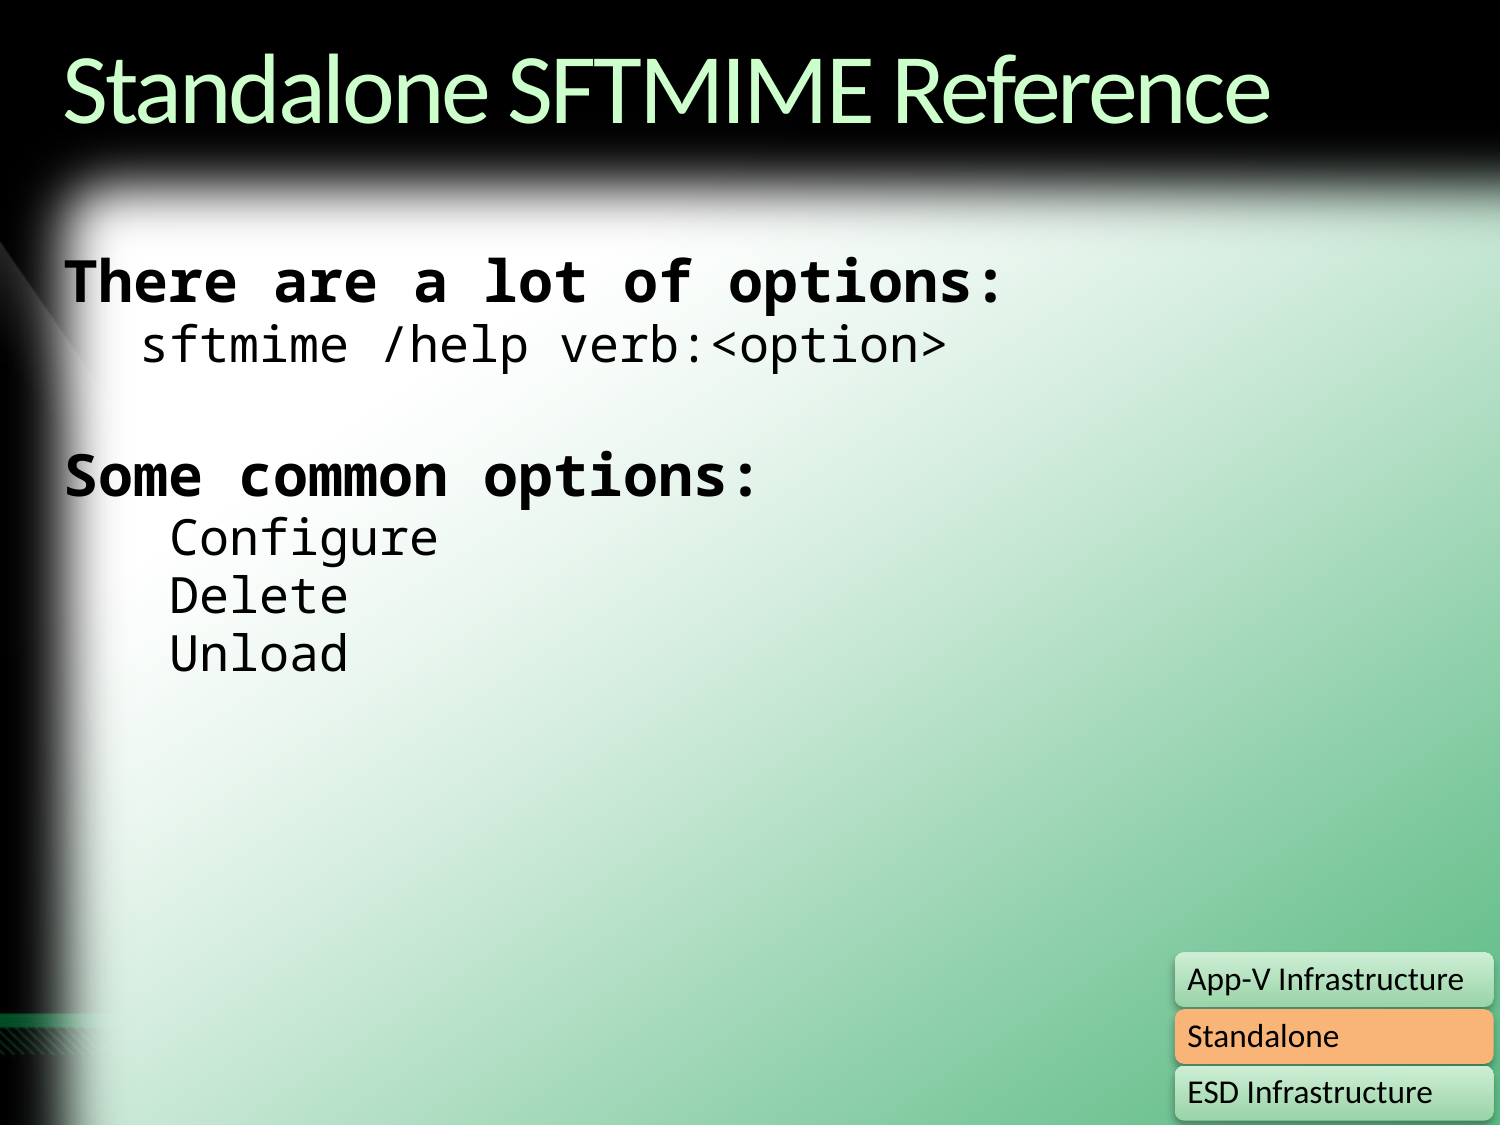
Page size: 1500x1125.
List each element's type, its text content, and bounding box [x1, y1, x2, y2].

picture [0, 0, 1500, 1125]
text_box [1174, 951, 1494, 1121]
list There are a lot of options: sftmime /help verb:<option> Some common options: Configure Delete Unload [63, 257, 1433, 537]
title Standalone SFTMIME Reference [62, 37, 1438, 147]
